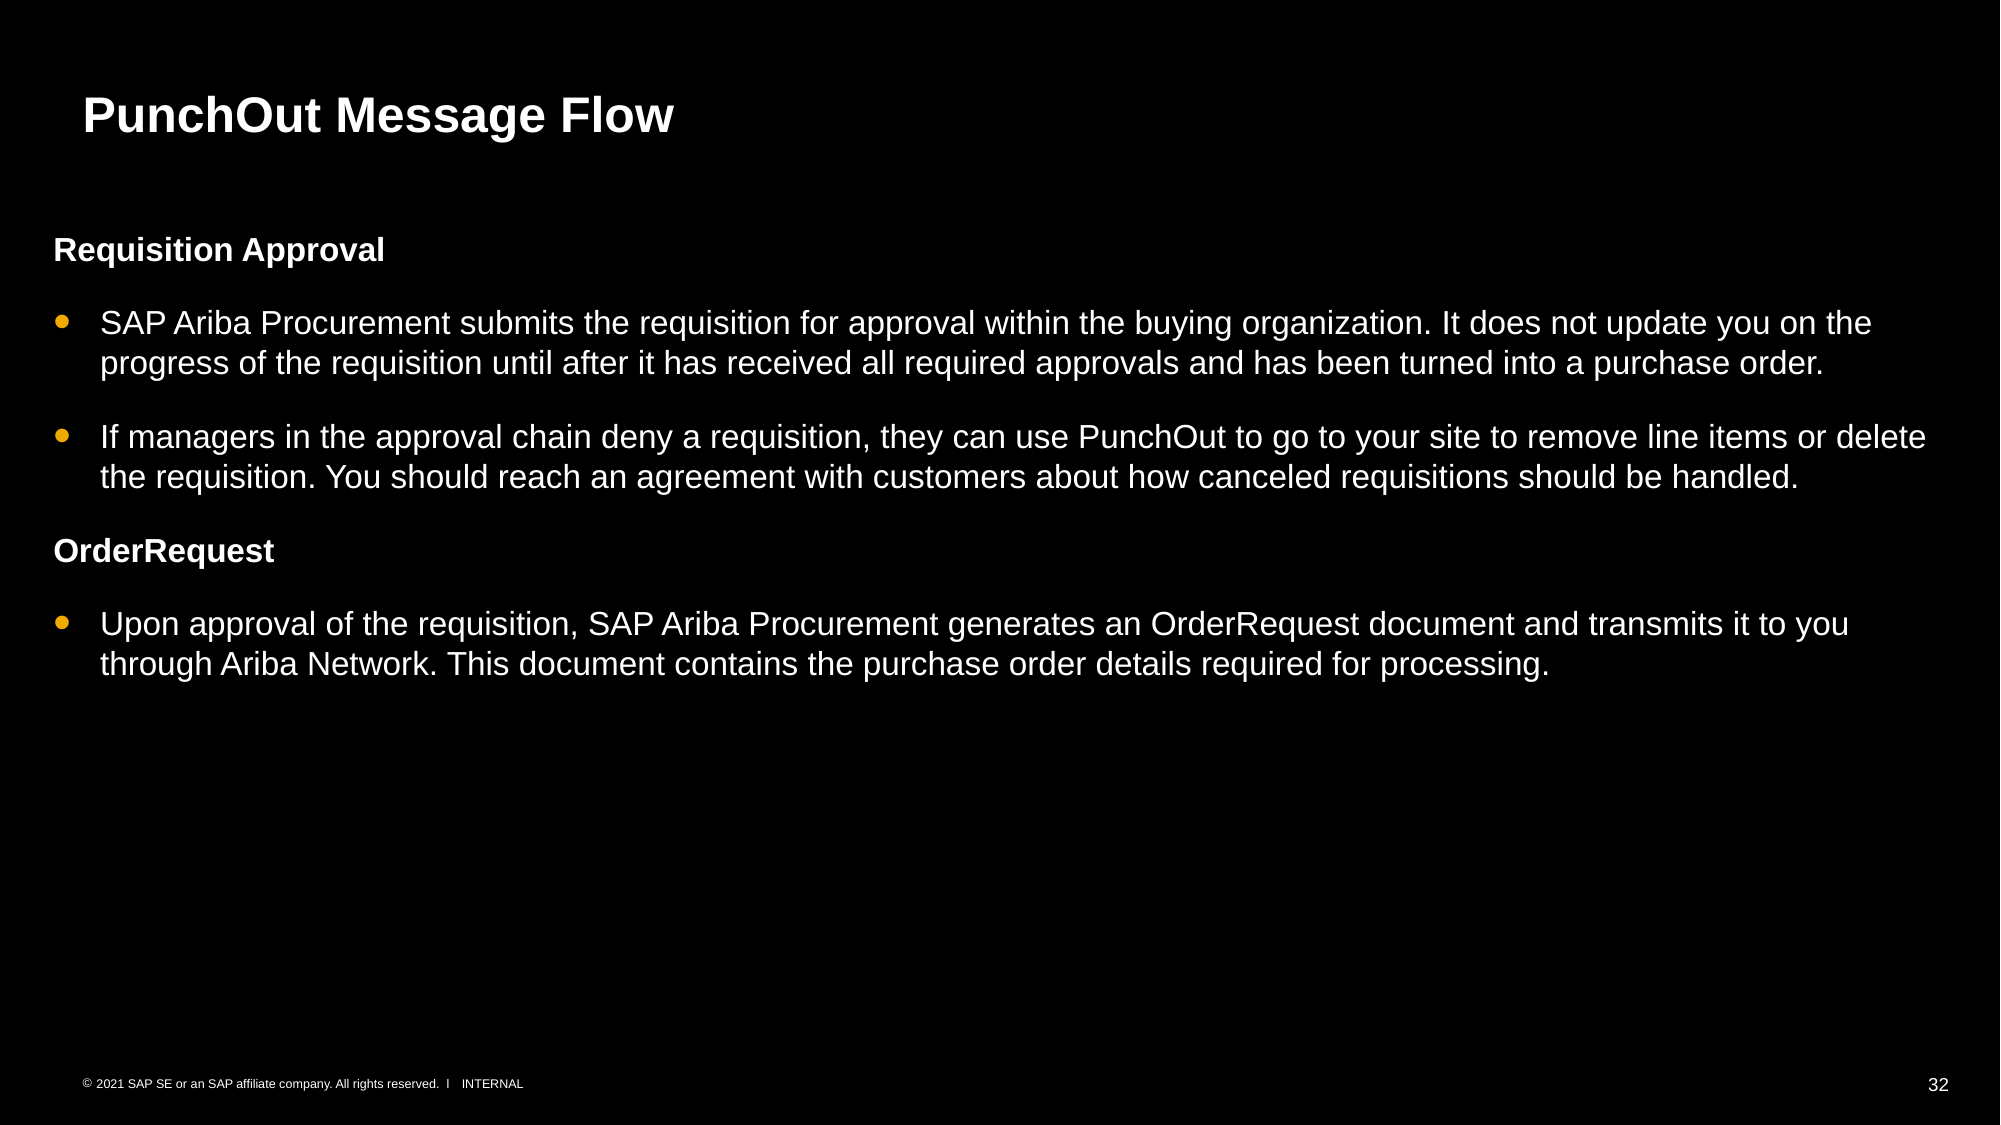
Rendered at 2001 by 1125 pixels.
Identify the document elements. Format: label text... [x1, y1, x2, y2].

text_box Requisition Approval SAP Ariba Procurement submits the requisition for approval within the buying organization. It does not update you on the progress of the requisition until after it has received all required approvals and has been turned into a purchase order. If managers in the approval chain deny a requisition, they can use PunchOut to go to your site to remove line items or delete the requisition. You should reach an agreement with customers about how canceled requisitions should be handled. OrderRequest Upon approval of the requisition, SAP Ariba Procurement generates an OrderRequest document and transmits it to you through Ariba Network. This document contains the purchase order details required for processing. [53, 227, 1947, 982]
title PunchOut Message Flow [82, 82, 1918, 144]
